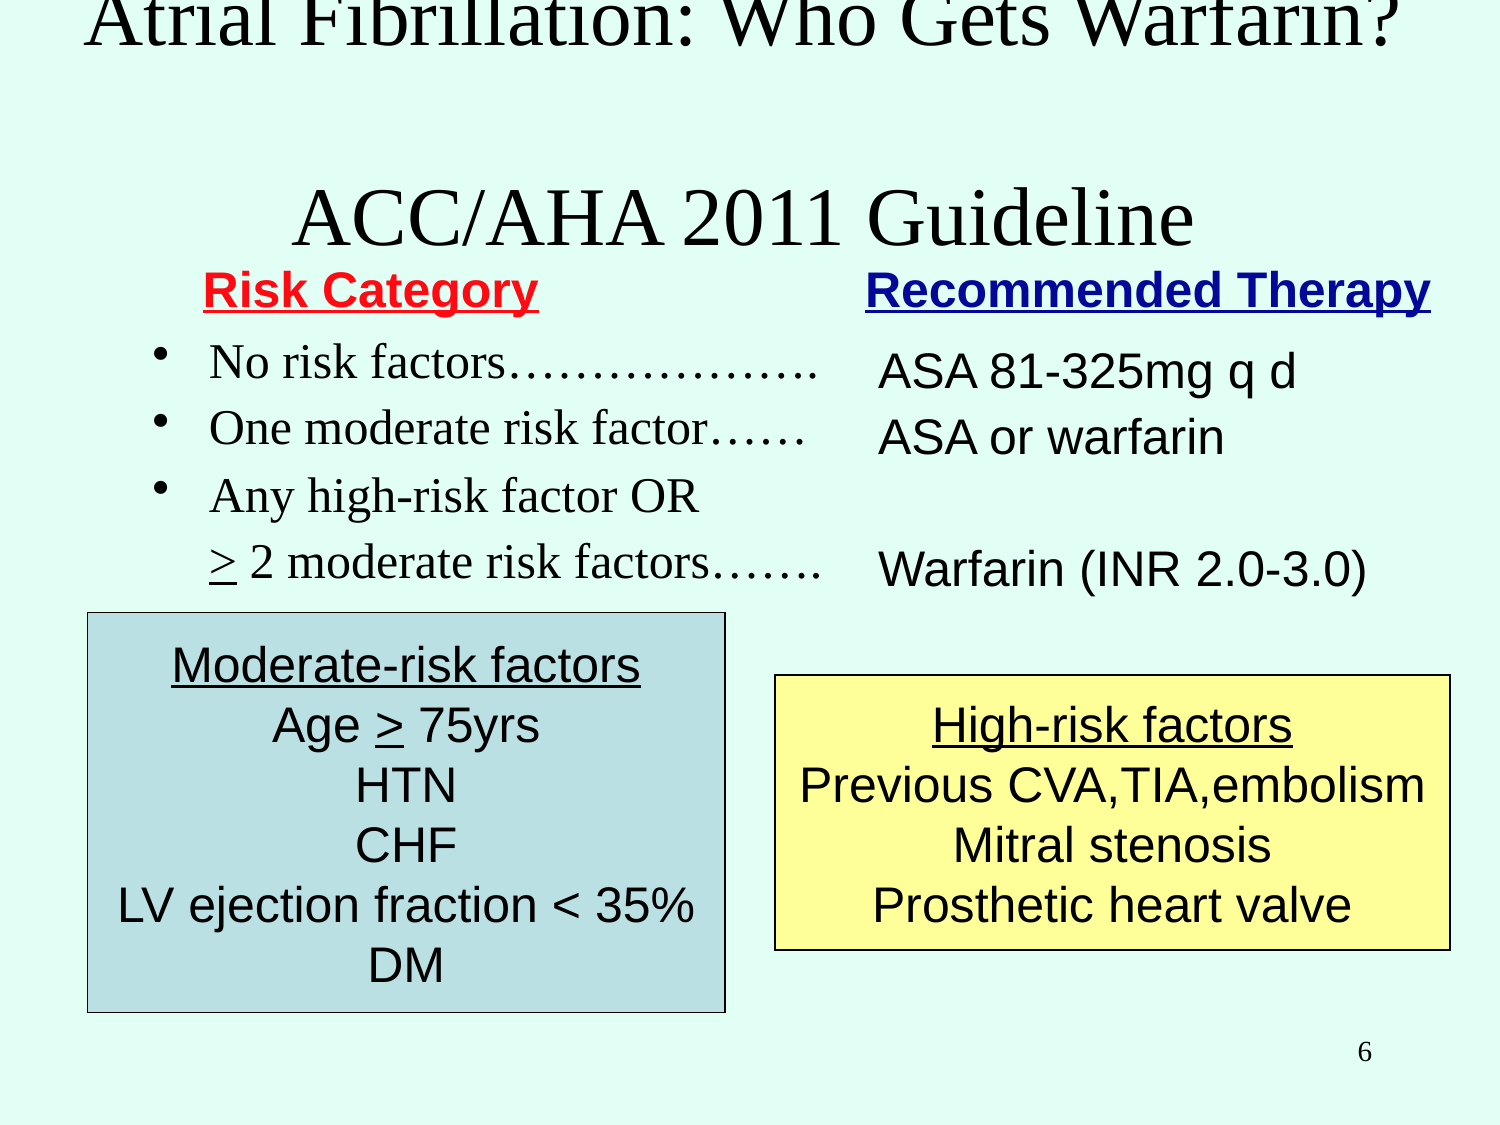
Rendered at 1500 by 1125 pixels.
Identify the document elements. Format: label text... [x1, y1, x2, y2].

text_box Recommended Therapy [850, 249, 1447, 325]
list No risk factors………………. One moderate risk factor…… Any high-risk factor OR > 2 moderate risk factors……. [137, 324, 1350, 1038]
text_box ASA 81-325mg q d ASA or warfarin Warfarin (INR 2.0-3.0) [863, 324, 1384, 604]
text_box Risk Category [187, 249, 554, 325]
slide_number 6 [1074, 1025, 1388, 1100]
text_box Moderate-risk factors Age > 75yrs HTN CHF LV ejection fraction < 35% DM [87, 612, 725, 1013]
title Atrial Fibrillation: Who Gets Warfarin? ACC/AHA 2011 Guideline [62, 24, 1425, 200]
text_box High-risk factors Previous CVA,TIA,embolism Mitral stenosis Prosthetic heart valve [774, 675, 1450, 950]
